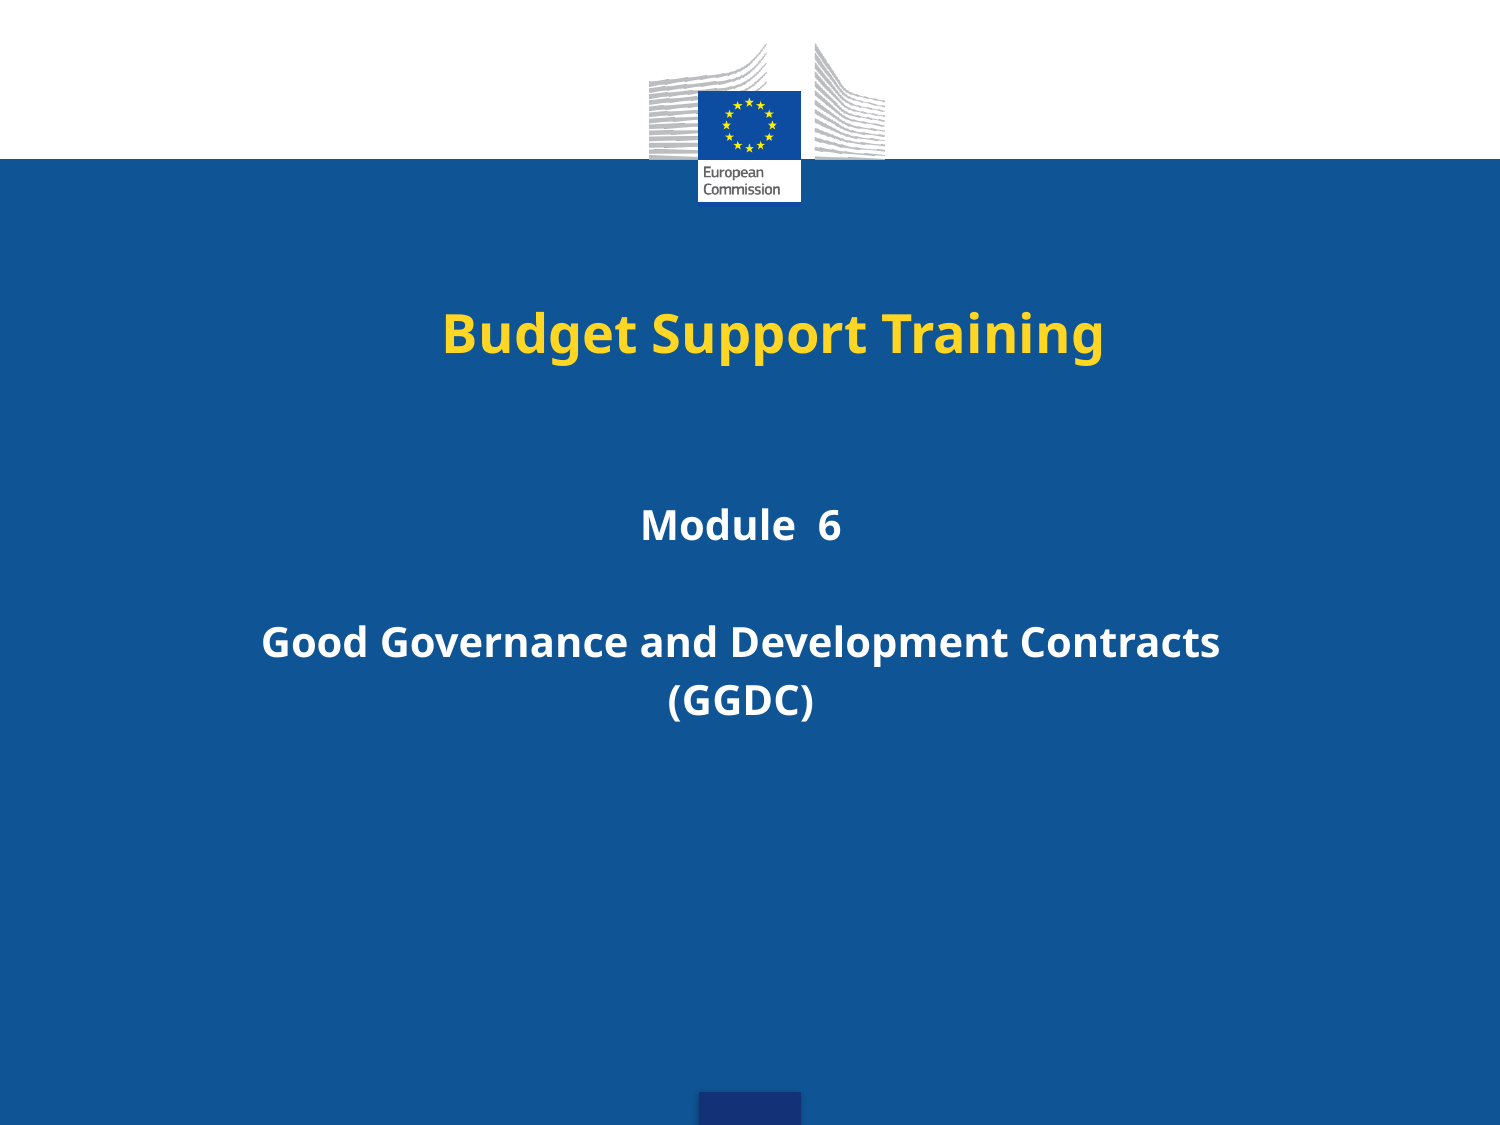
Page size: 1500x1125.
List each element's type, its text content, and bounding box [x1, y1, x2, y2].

subtitle Module 6 Good Governance and Development Contracts (GGDC) [40, 491, 1442, 776]
title Budget Support Training [88, 266, 1459, 398]
